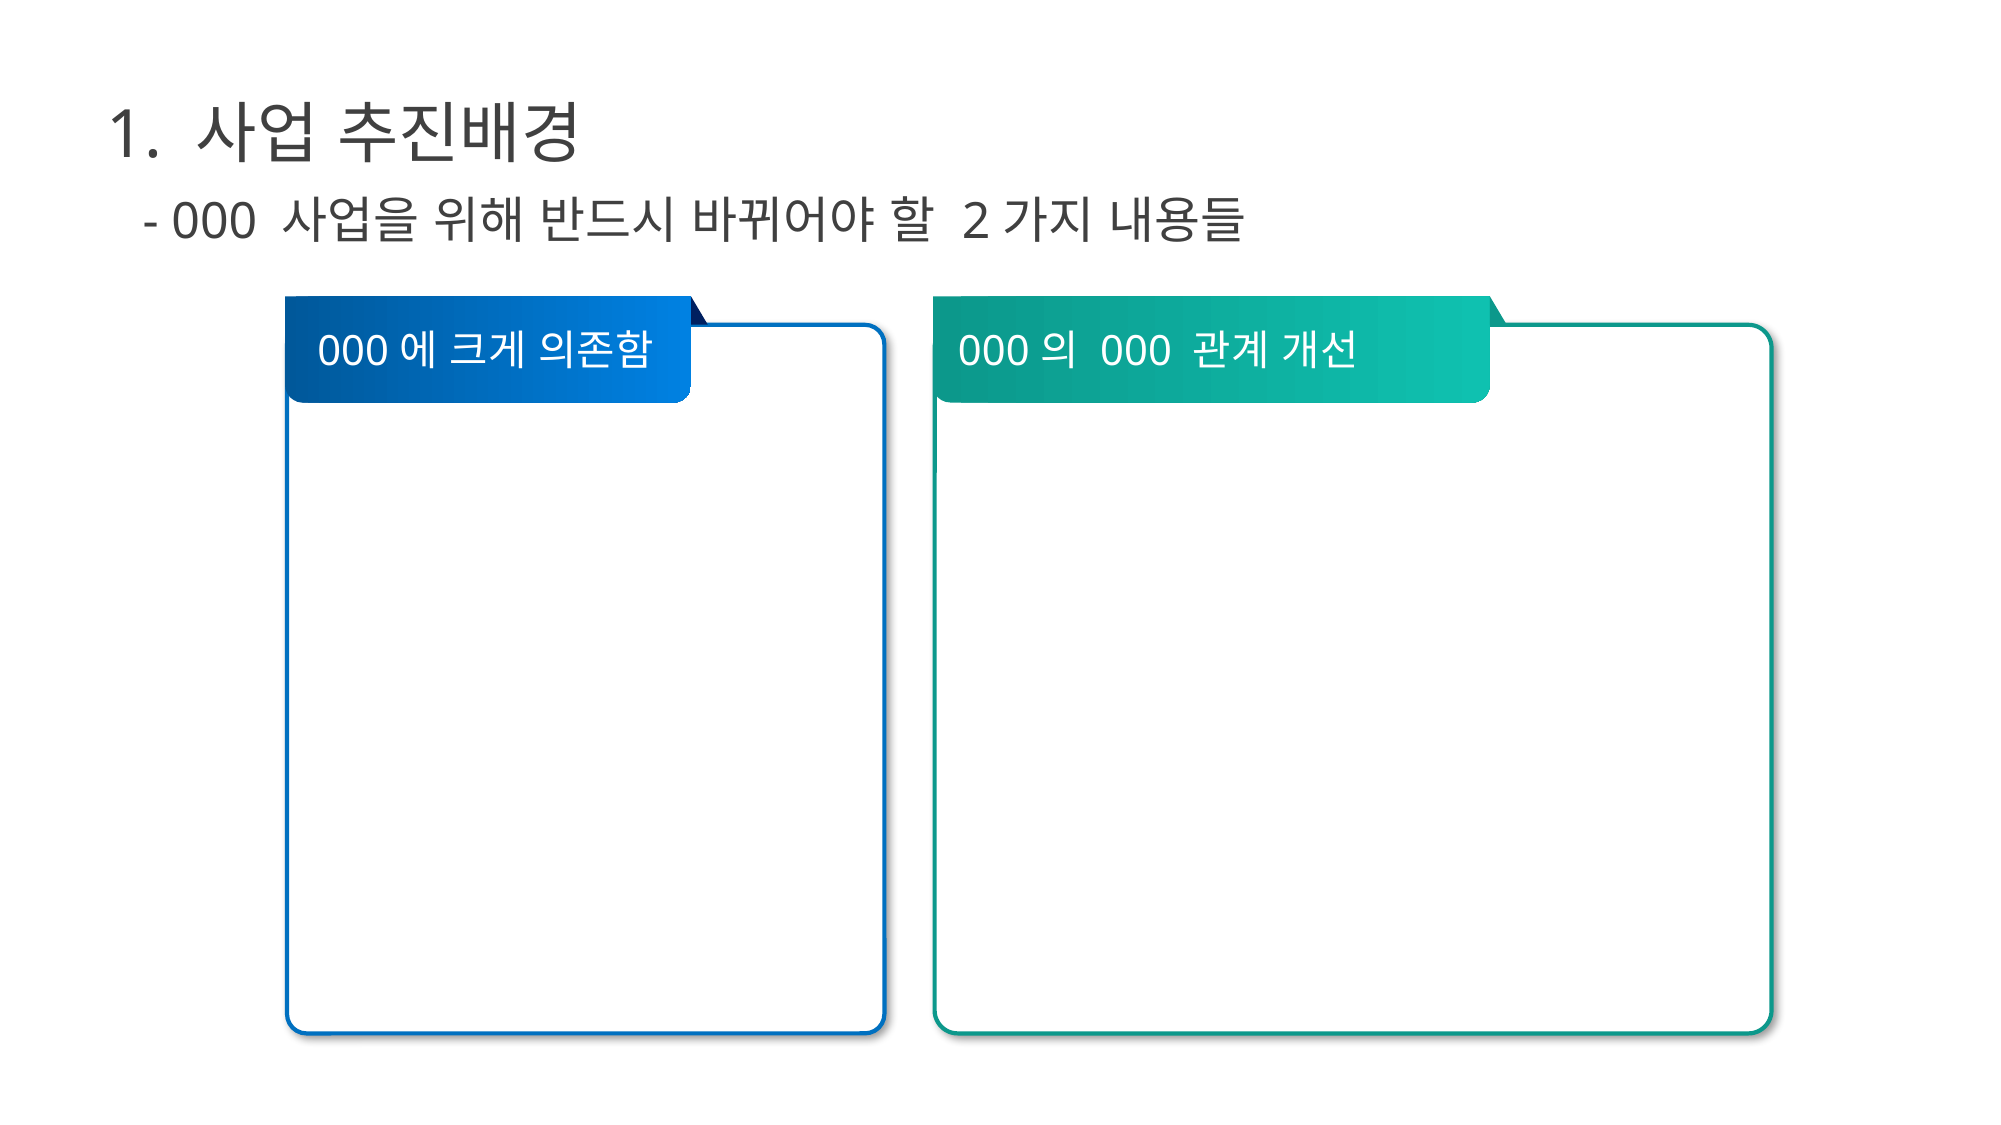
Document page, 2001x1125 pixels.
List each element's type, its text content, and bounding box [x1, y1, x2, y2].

text_box 000의 000 관계 개선 [943, 316, 1374, 382]
text_box [283, 295, 693, 404]
text_box [933, 323, 1773, 1035]
text_box - 000 사업을 위해 반드시 바뀌어야 할 2가지 내용들 [127, 180, 1262, 256]
text_box [689, 292, 710, 326]
text_box [1488, 292, 1509, 326]
text_box 1. 사업 추진배경 [91, 83, 599, 179]
text_box [931, 295, 1491, 404]
text_box [285, 323, 886, 1035]
text_box 000에 크게 의존함 [302, 316, 669, 382]
